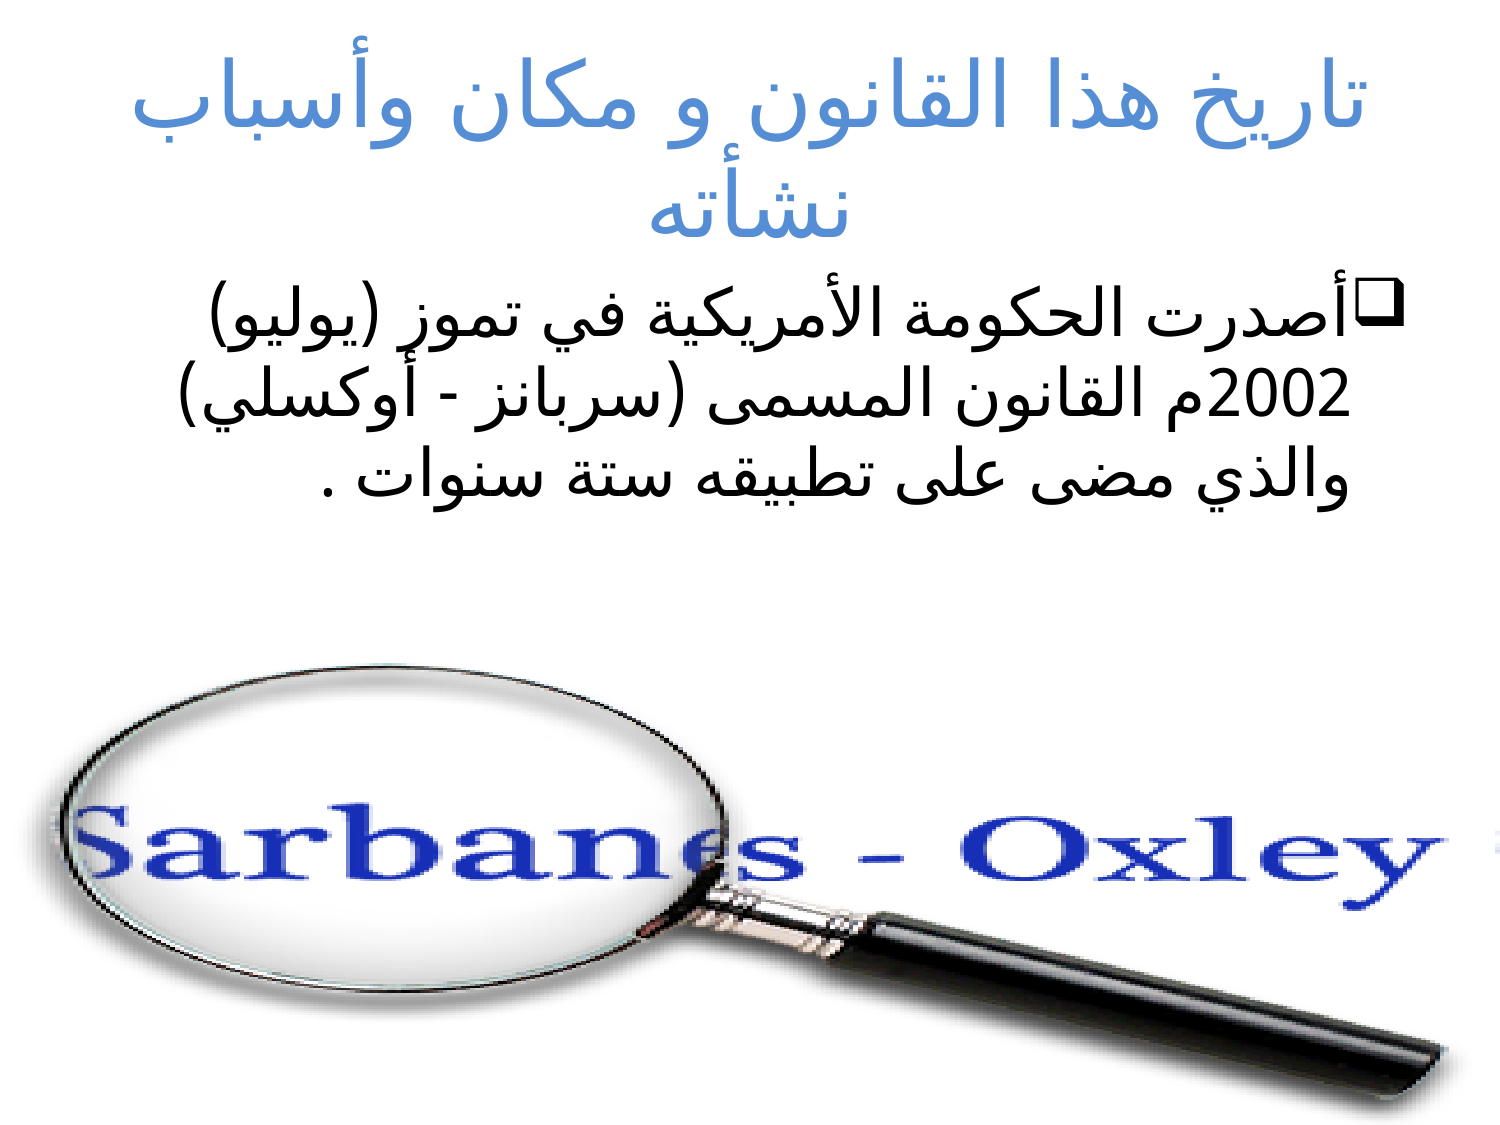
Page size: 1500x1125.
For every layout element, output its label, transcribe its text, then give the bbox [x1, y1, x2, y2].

picture [0, 632, 1500, 1125]
title تاريخ هذا القانون و مكان وأسباب نشأته [0, 45, 1500, 247]
list أصدرت الحكومة الأمريكية في تموز (يوليو) 2002م القانون المسمى (سربانز - أوكسلي) والذي مضى على تطبيقه ستة سنوات . [75, 262, 1425, 631]
